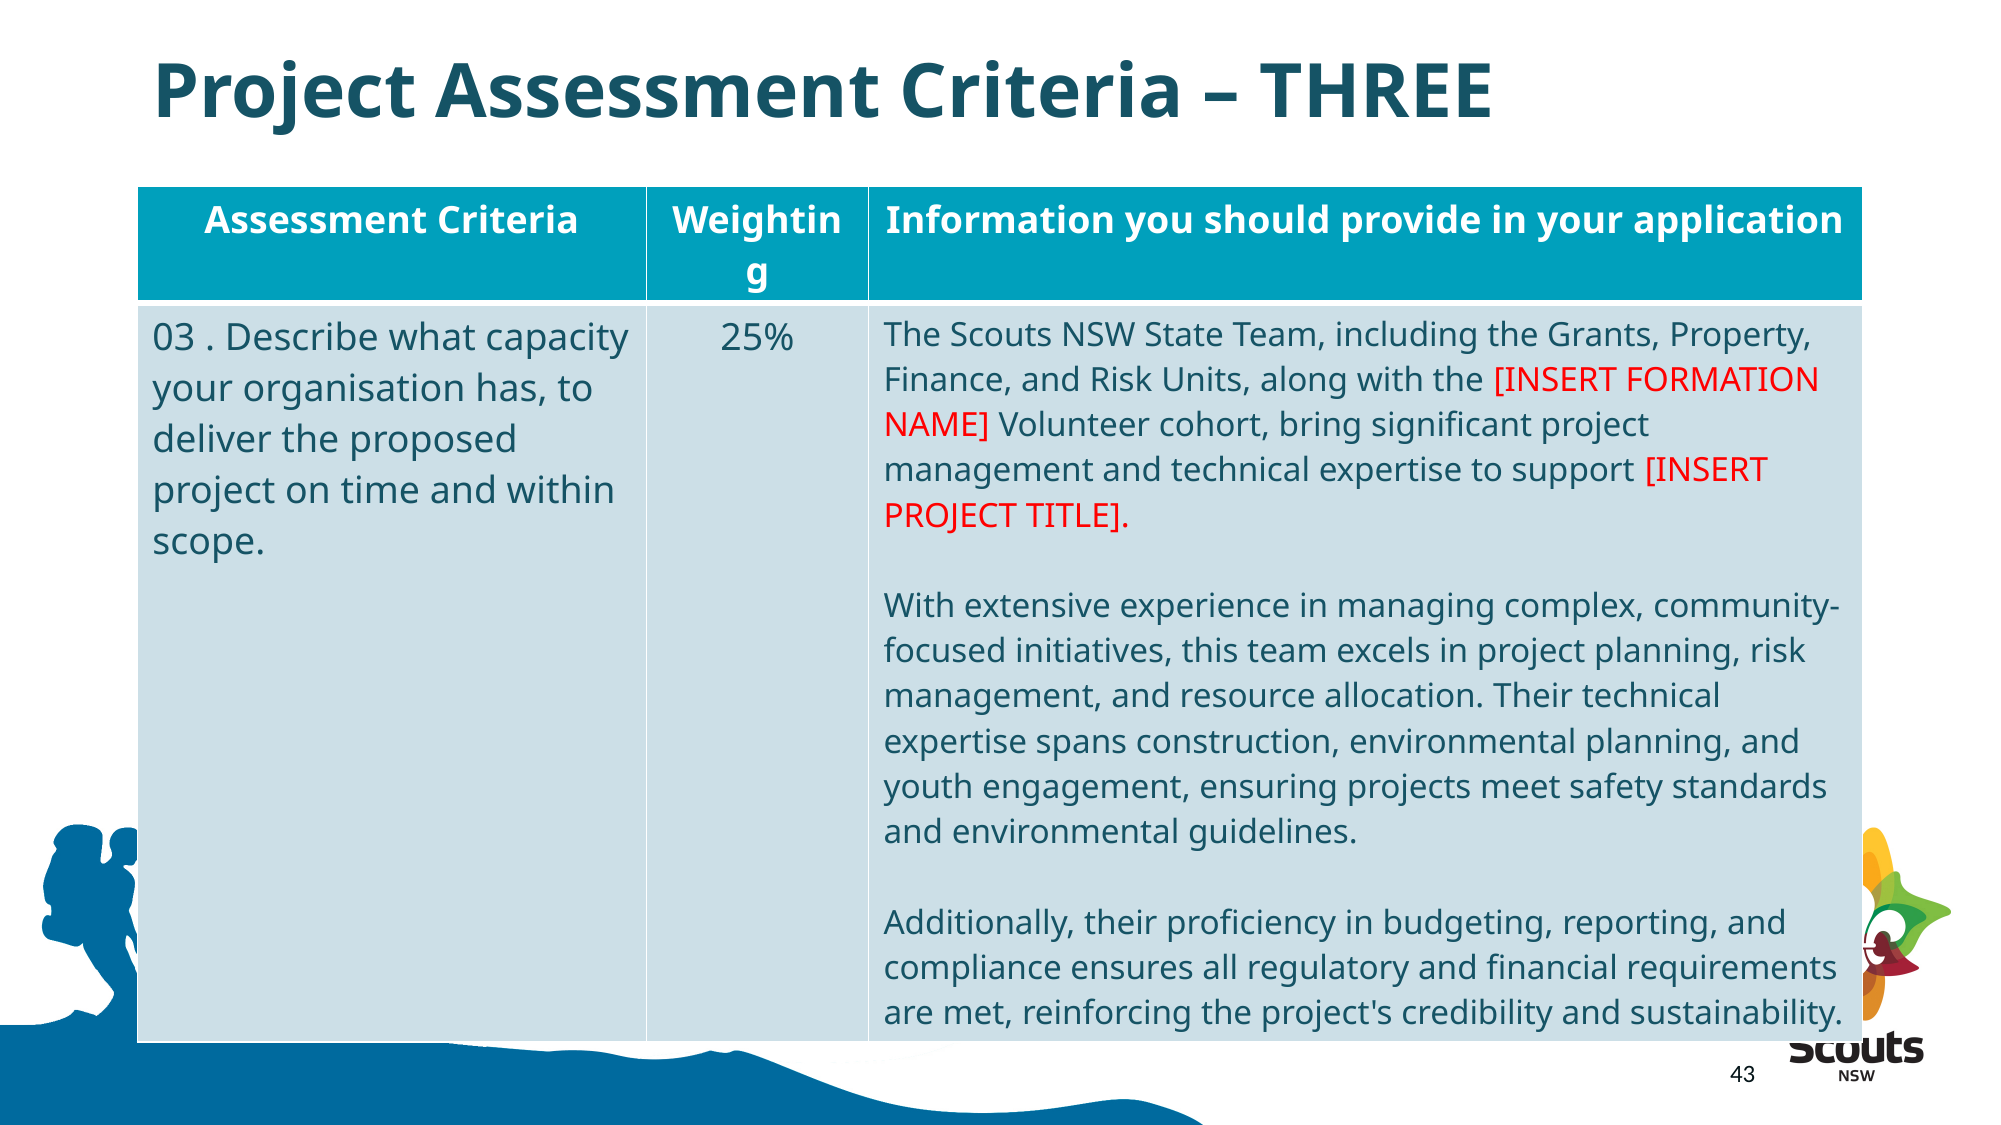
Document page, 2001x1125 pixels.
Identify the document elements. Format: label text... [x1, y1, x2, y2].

table_cell The Scouts NSW State Team, including the Grants, Property, Finance, and Risk Units, along with the [INSERT FORMATION NAME] Volunteer cohort, bring significant project management and technical expertise to support [INSERT PROJECT TITLE]. With extensive experience in managing complex, community-focused initiatives, this team excels in project planning, risk management, and resource allocation. Their technical expertise spans construction, environmental planning, and youth engagement, ensuring projects meet safety standards and environmental guidelines. Additionally, their proficiency in budgeting, reporting, and compliance ensures all regulatory and financial requirements are met, reinforcing the project's credibility and sustainability. [869, 306, 1862, 1041]
table_header Information you should provide in your application [869, 187, 1862, 300]
picture [0, 0, 137, 1024]
slide_number 43 [1320, 1043, 1771, 1103]
title Project Assessment Criteria – THREE [137, 0, 1863, 185]
table_cell 25% [647, 306, 868, 1041]
table_header Weighting [647, 187, 868, 300]
picture [124, 862, 137, 931]
picture [458, 0, 2001, 1125]
table_cell 03 . Describe what capacity your organisation has, to deliver the proposed project on time and within scope. [138, 306, 646, 1041]
picture [126, 937, 137, 970]
table_header Assessment Criteria [138, 187, 646, 300]
